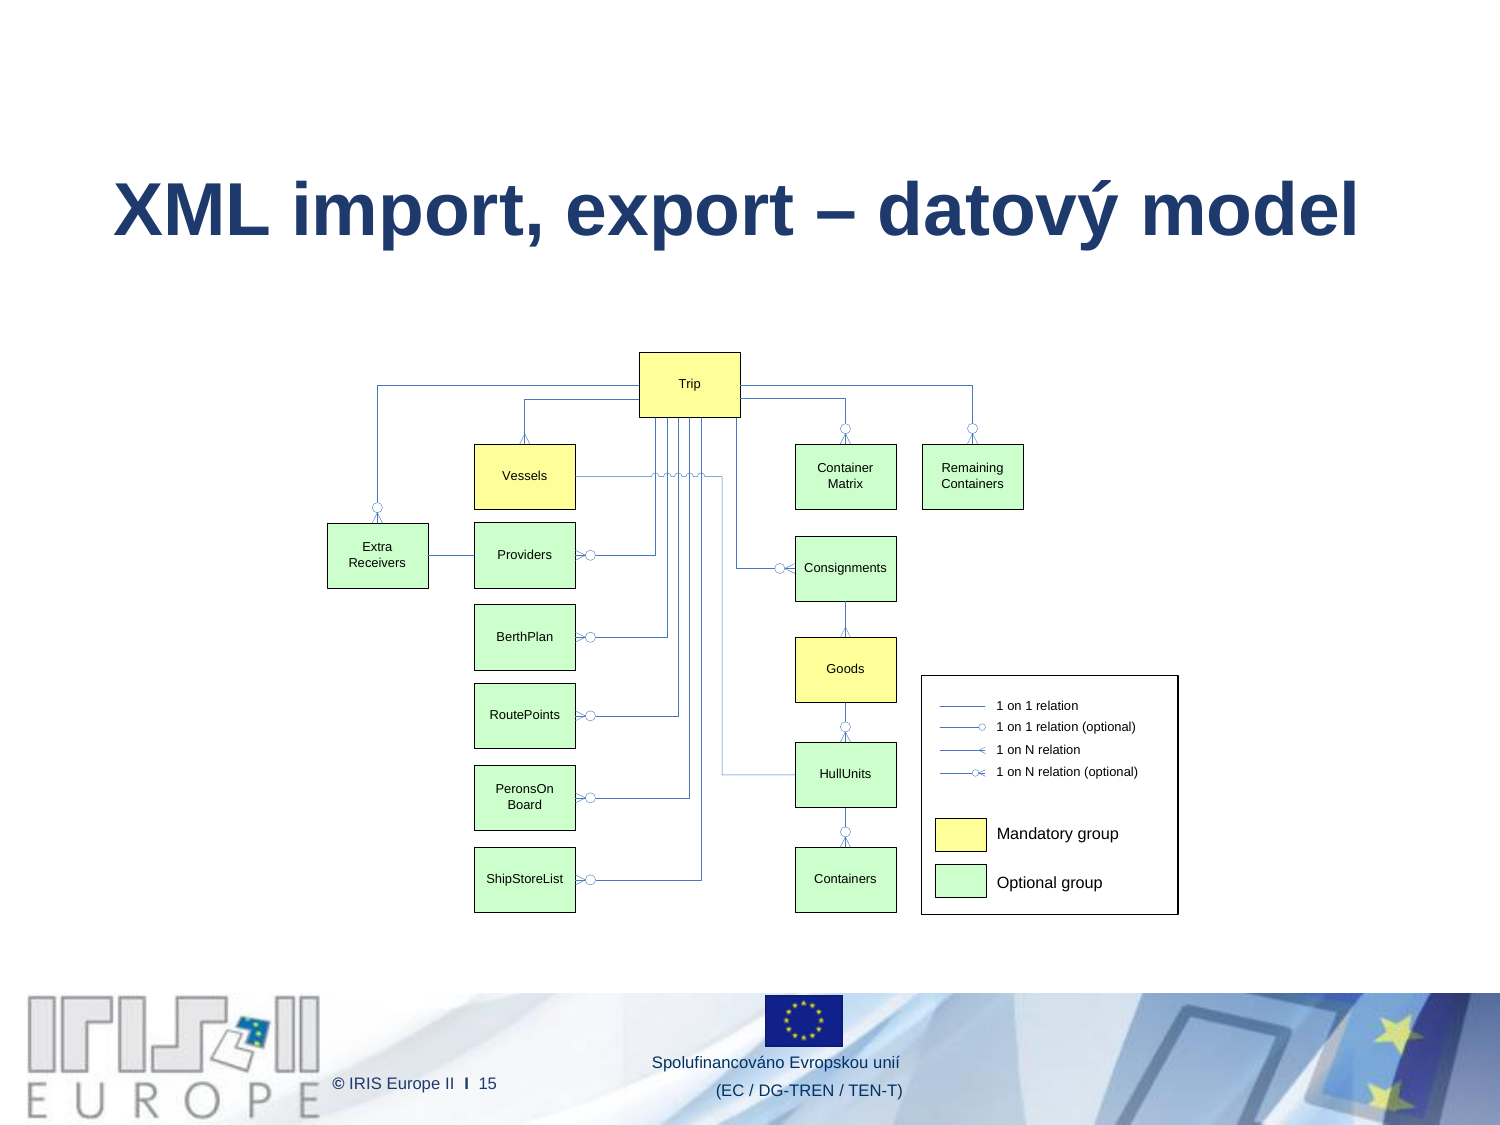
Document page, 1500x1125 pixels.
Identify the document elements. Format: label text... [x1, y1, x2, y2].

picture [0, 993, 1500, 1125]
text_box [324, 349, 1182, 918]
title XML import, export – datový model [98, 152, 1398, 260]
